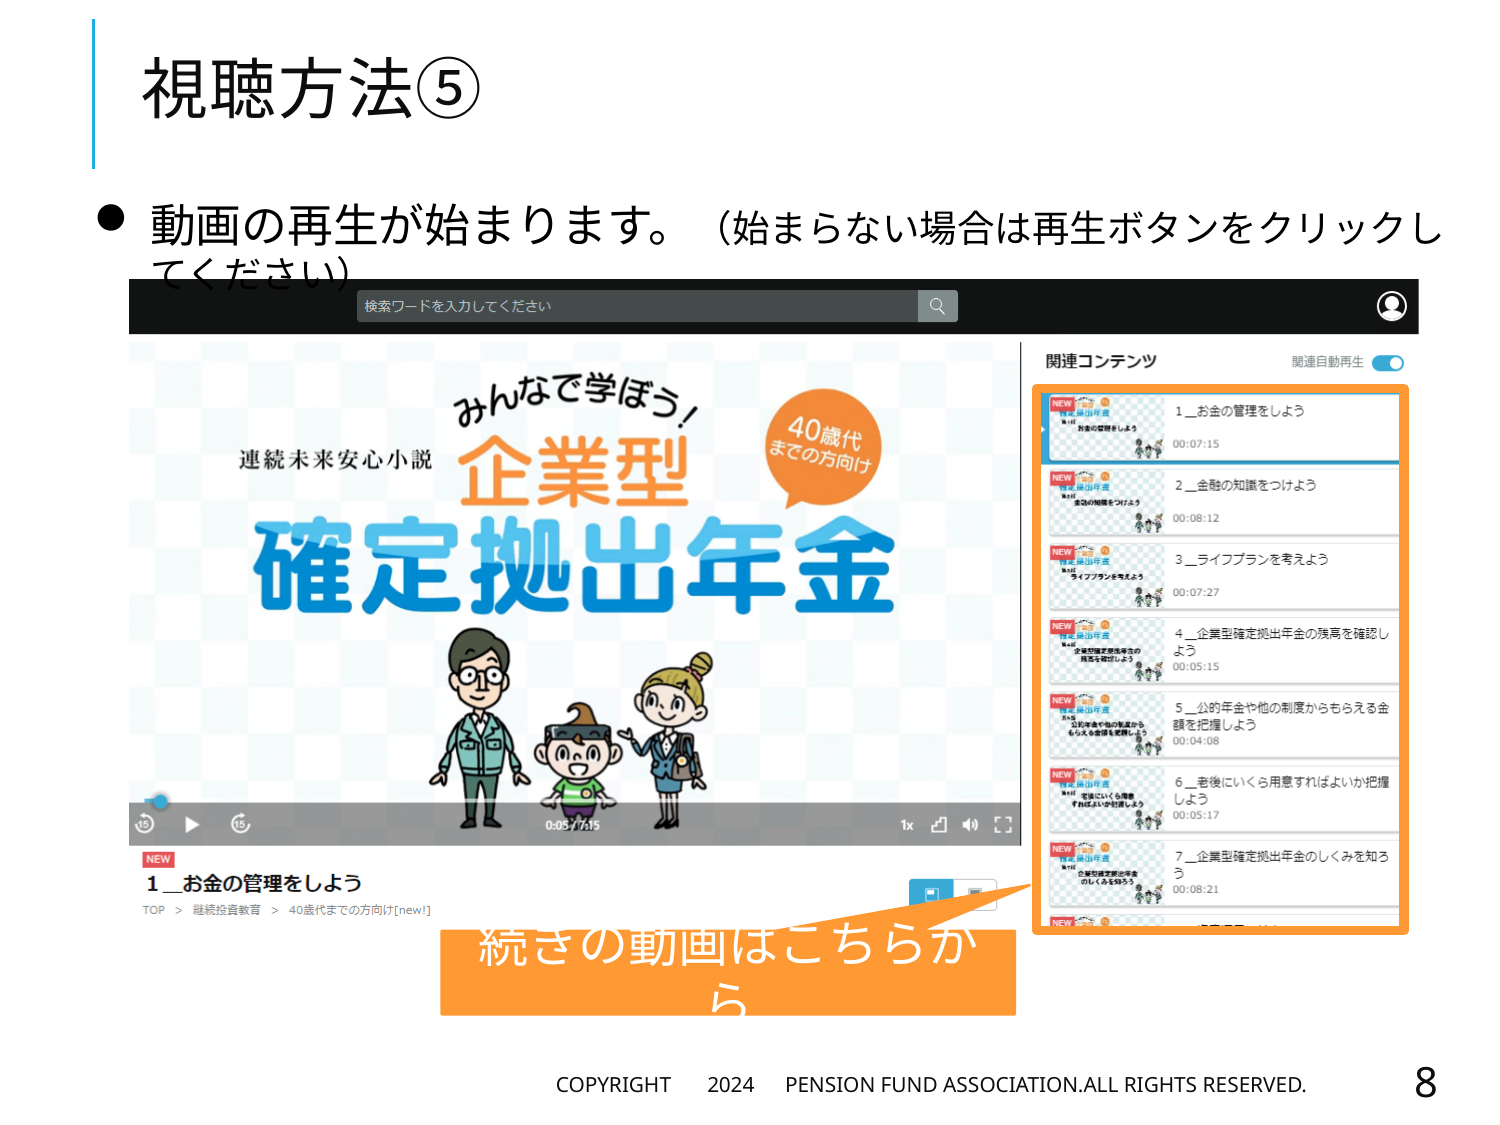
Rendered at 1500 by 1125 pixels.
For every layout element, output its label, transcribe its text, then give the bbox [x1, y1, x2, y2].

slide_number 8 [1333, 1061, 1454, 1107]
text_box 続きの動画はこちらから [440, 939, 1017, 1016]
text_box 動画の再生が始まります。（始まらない場合は再生ボタンをクリックしてください） [79, 189, 1478, 304]
picture [128, 279, 1419, 932]
title 視聴方法⑤ [126, 18, 1322, 169]
footer Copyright 2024 Pension Fund Association.All Rights Reserved. [424, 1061, 1322, 1107]
